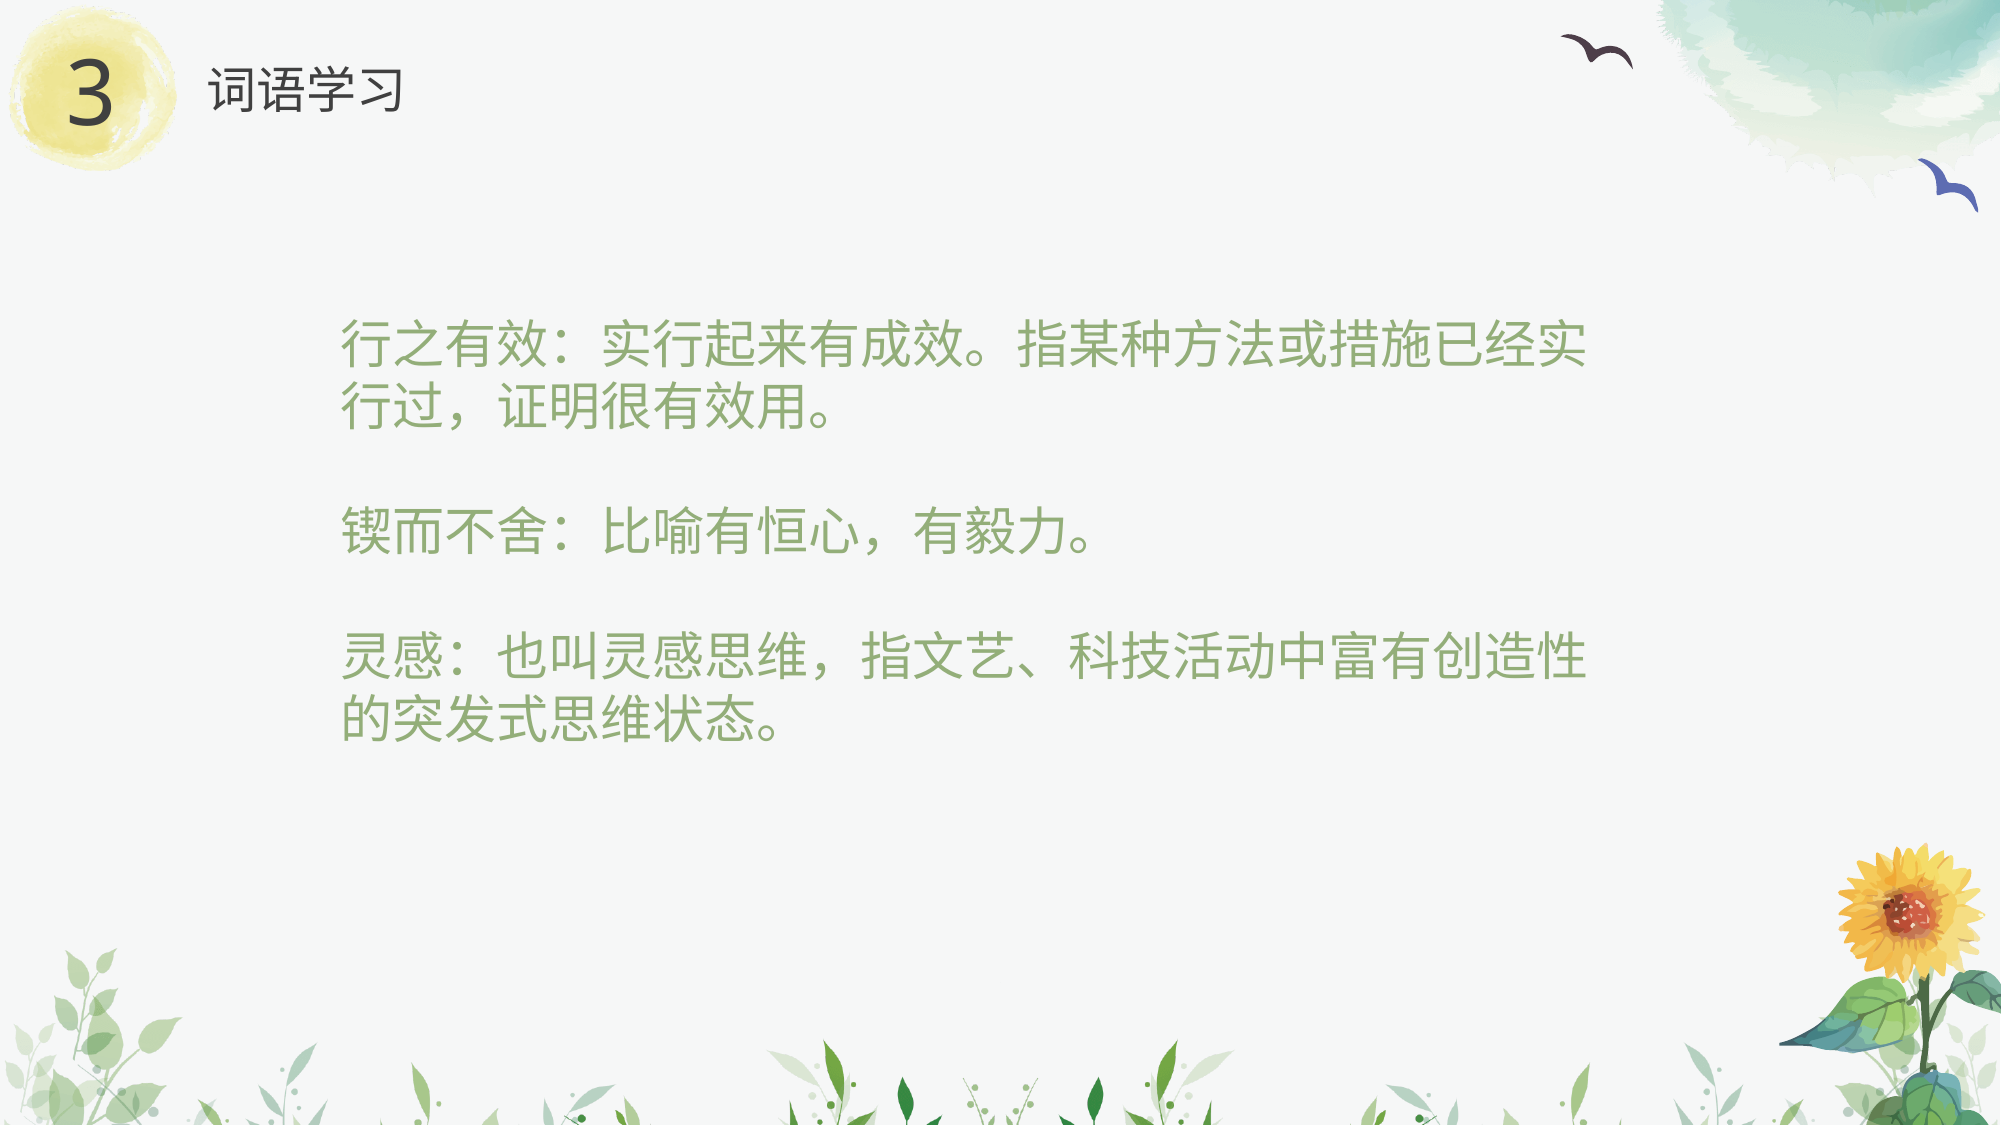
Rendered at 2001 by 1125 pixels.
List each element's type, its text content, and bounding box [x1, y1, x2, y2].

text_box 行之有效：实行起来有成效。指某种方法或措施已经实行过，证明很有效用。 锲而不舍：比喻有恒心，有毅力。 灵感：也叫灵感思维，指文艺、科技活动中富有创造性的突发式思维状态。 [325, 303, 1645, 756]
picture [1632, 0, 2000, 198]
picture [8, 4, 177, 171]
text_box 词语学习 [191, 51, 755, 127]
text_box [1966, 198, 1979, 213]
text_box [1560, 34, 1632, 69]
picture [0, 842, 2001, 1125]
